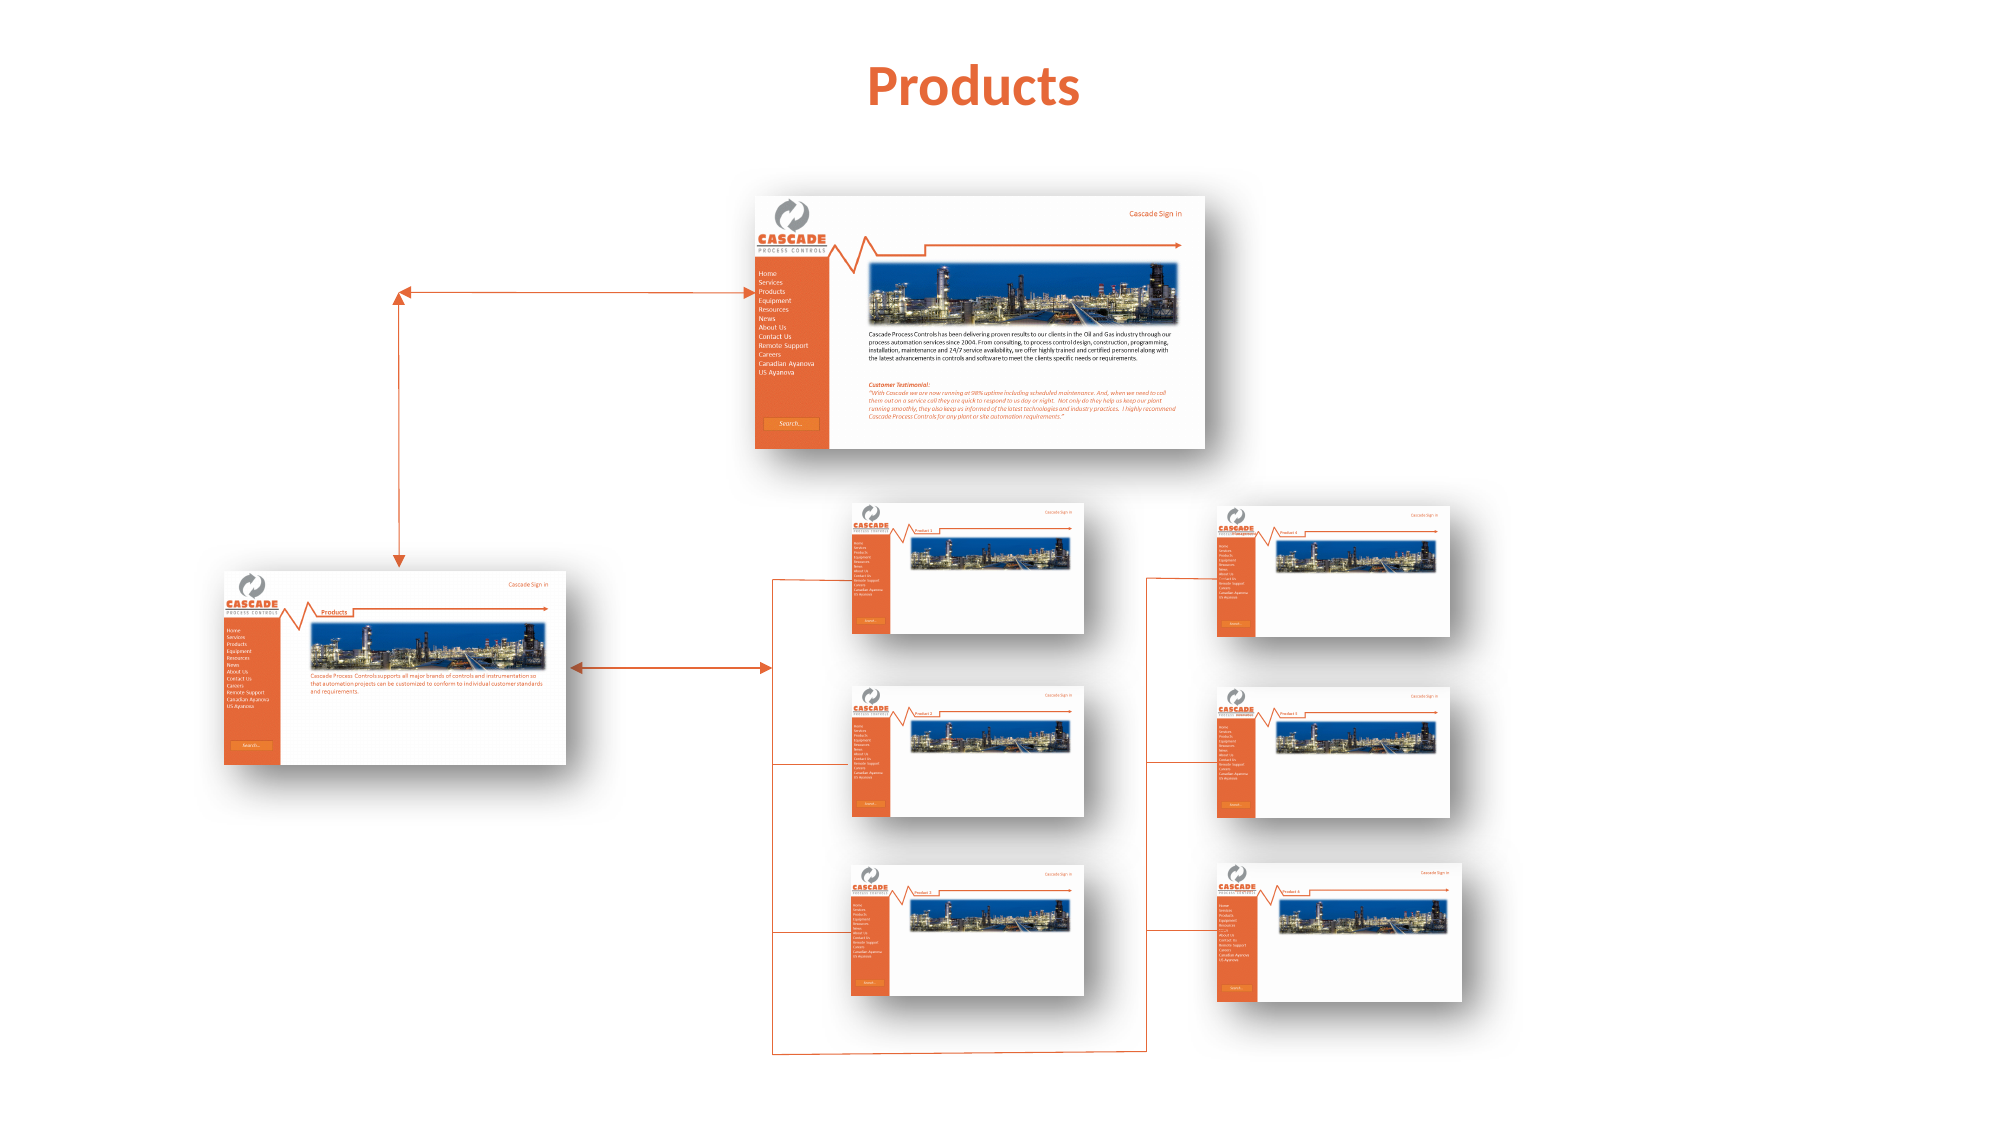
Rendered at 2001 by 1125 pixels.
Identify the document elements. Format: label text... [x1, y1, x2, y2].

picture [1217, 506, 1450, 637]
picture [853, 686, 1084, 817]
text_box Products [853, 40, 1096, 125]
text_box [773, 1051, 1147, 1055]
picture [223, 571, 566, 765]
picture [755, 196, 1205, 449]
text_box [1146, 578, 1227, 931]
picture [1227, 687, 1450, 818]
picture [1217, 863, 1462, 1002]
picture [852, 503, 1084, 634]
picture [851, 865, 1084, 996]
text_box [772, 579, 853, 933]
